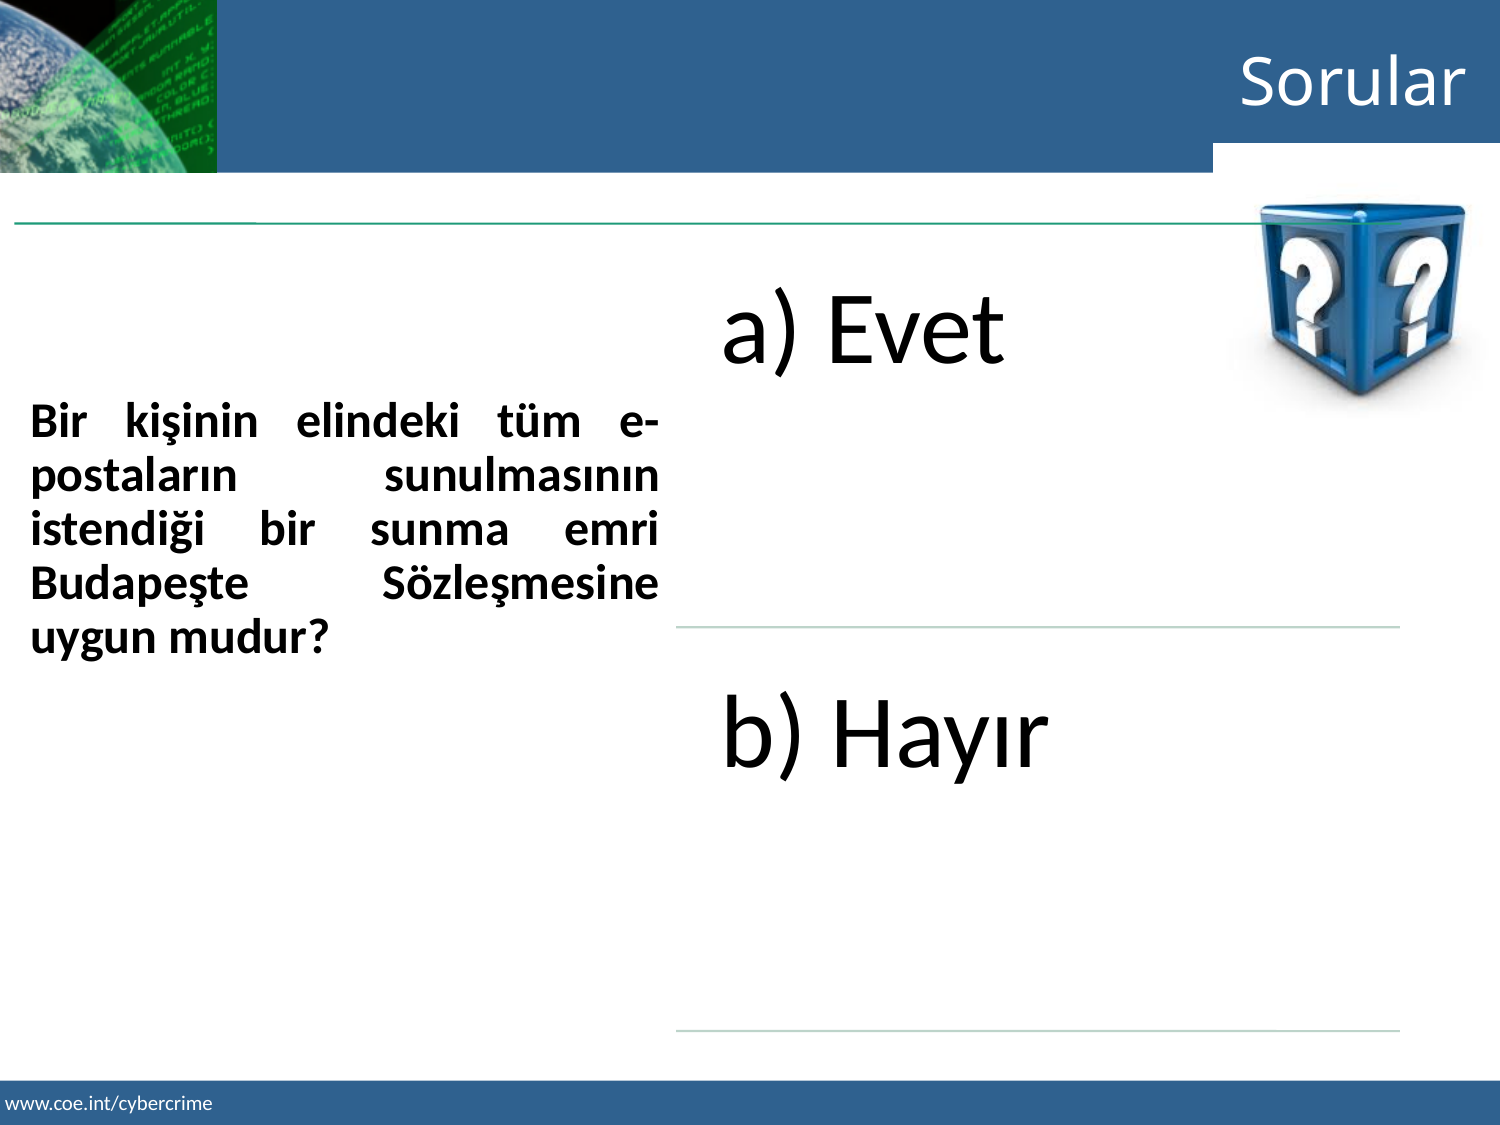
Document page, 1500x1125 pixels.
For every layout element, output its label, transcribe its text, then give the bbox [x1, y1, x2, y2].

picture [0, 1, 217, 173]
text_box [14, 223, 1402, 1053]
text_box Sorular [230, 31, 1483, 126]
picture [1213, 143, 1500, 434]
